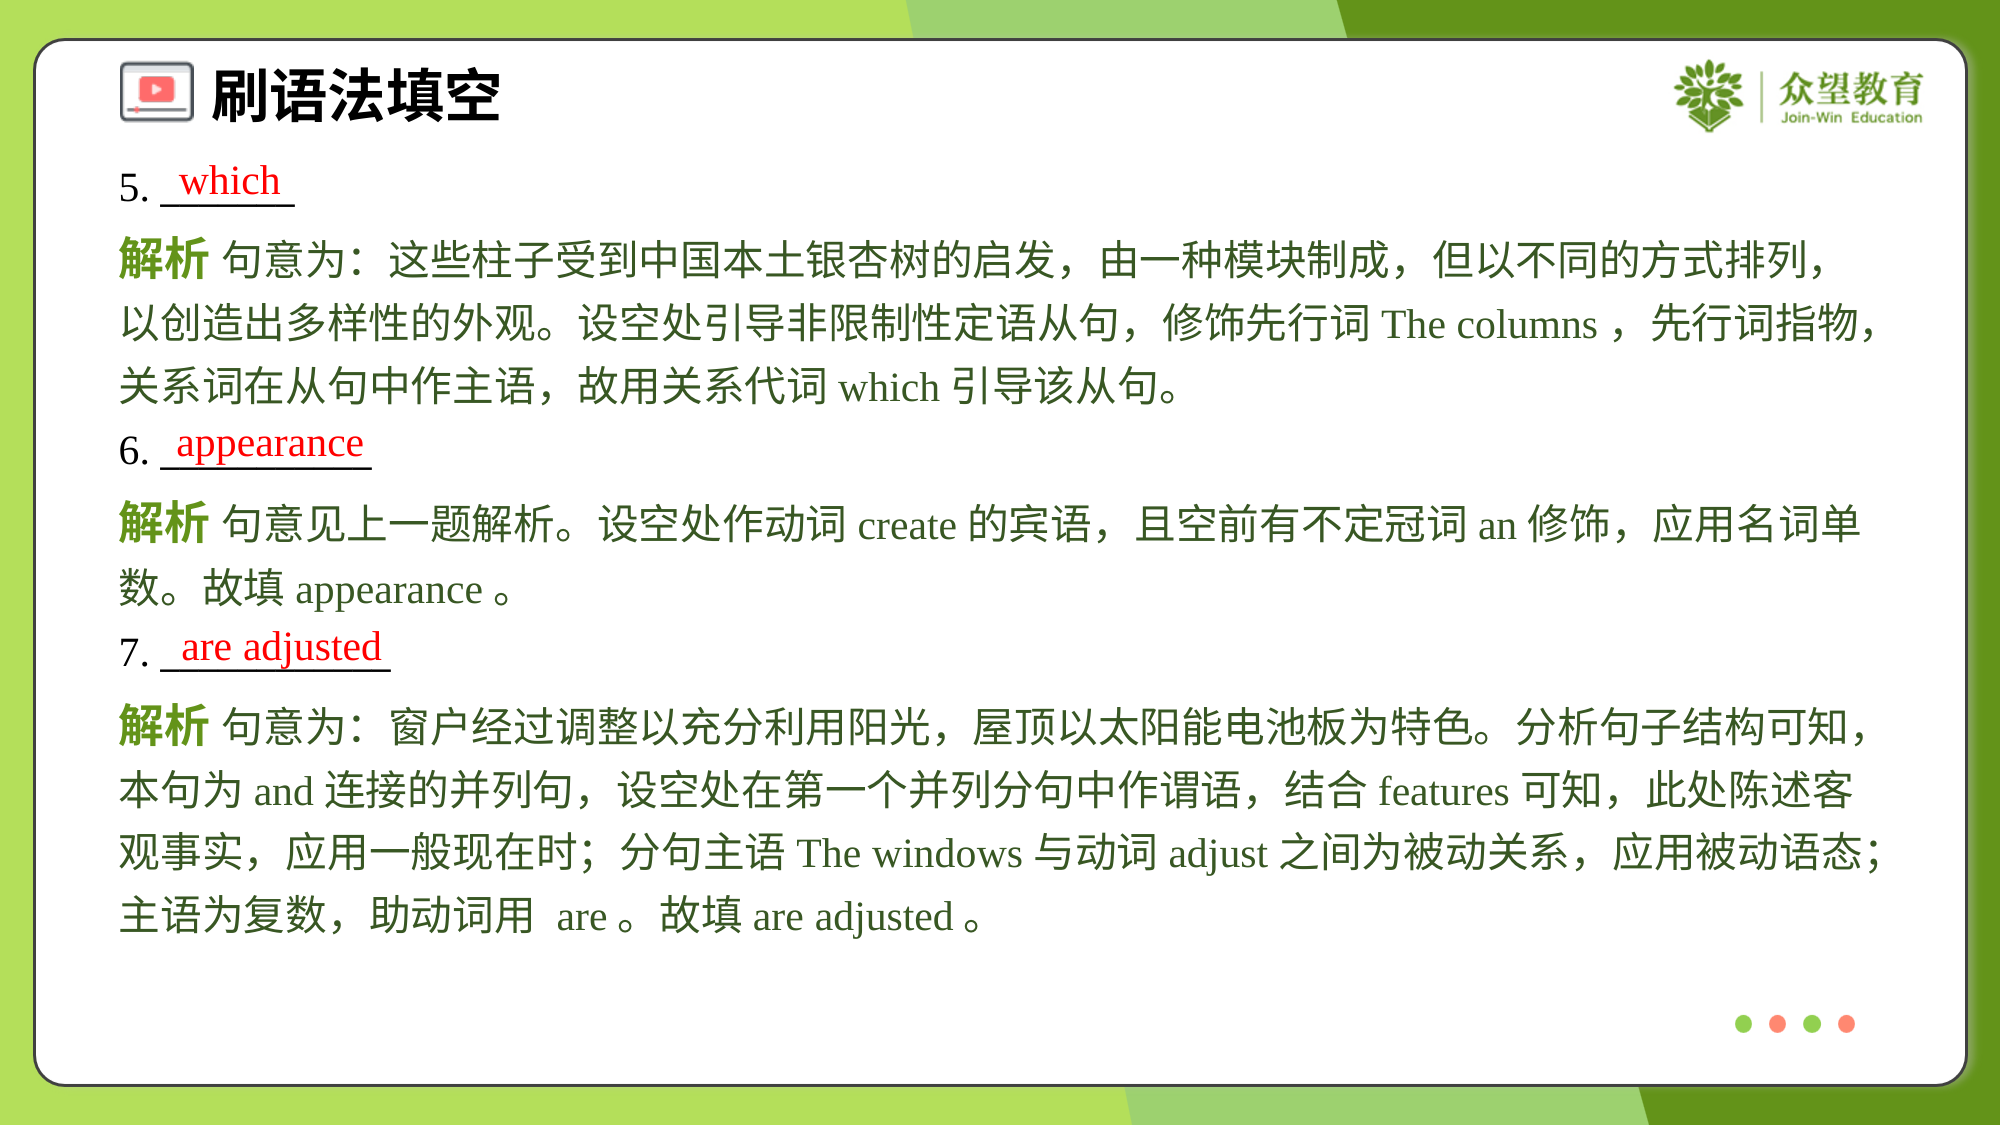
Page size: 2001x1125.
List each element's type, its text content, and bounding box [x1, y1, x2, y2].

text_box appearance [172, 402, 369, 460]
text_box are adjusted [172, 606, 392, 664]
text_box which [174, 140, 286, 199]
text_box 5. _______ [118, 146, 1883, 204]
text_box 7. ____________ [118, 612, 1883, 670]
text_box 解析 句意为：这些柱子受到中国本土银杏树的启发，由一种模块制成，但以不同的方式排列，以创造出多样性的外观。设空处引导非限制性定语从句，修饰先行词The columns，先行词指物，关系词在从句中作主语，故用关系代词which引导该从句。 [118, 215, 1883, 405]
text_box 6. ___________ [118, 410, 1883, 468]
text_box 解析 句意见上一题解析。设空处作动词create的宾语，且空前有不定冠词an修饰，应用名词单数。故填appearance。 [118, 480, 1883, 607]
text_box 解析 句意为：窗户经过调整以充分利用阳光，屋顶以太阳能电池板为特色。分析句子结构可知，本句为and连接的并列句，设空处在第一个并列分句中作谓语，结合features可知，此处陈述客观事实，应用一般现在时；分句主语The windows与动词adjust之间为被动关系，应用被动语态；主语为复数，助动词用 are。故填are adjusted。 [118, 682, 1883, 934]
picture [0, 0, 2000, 1125]
